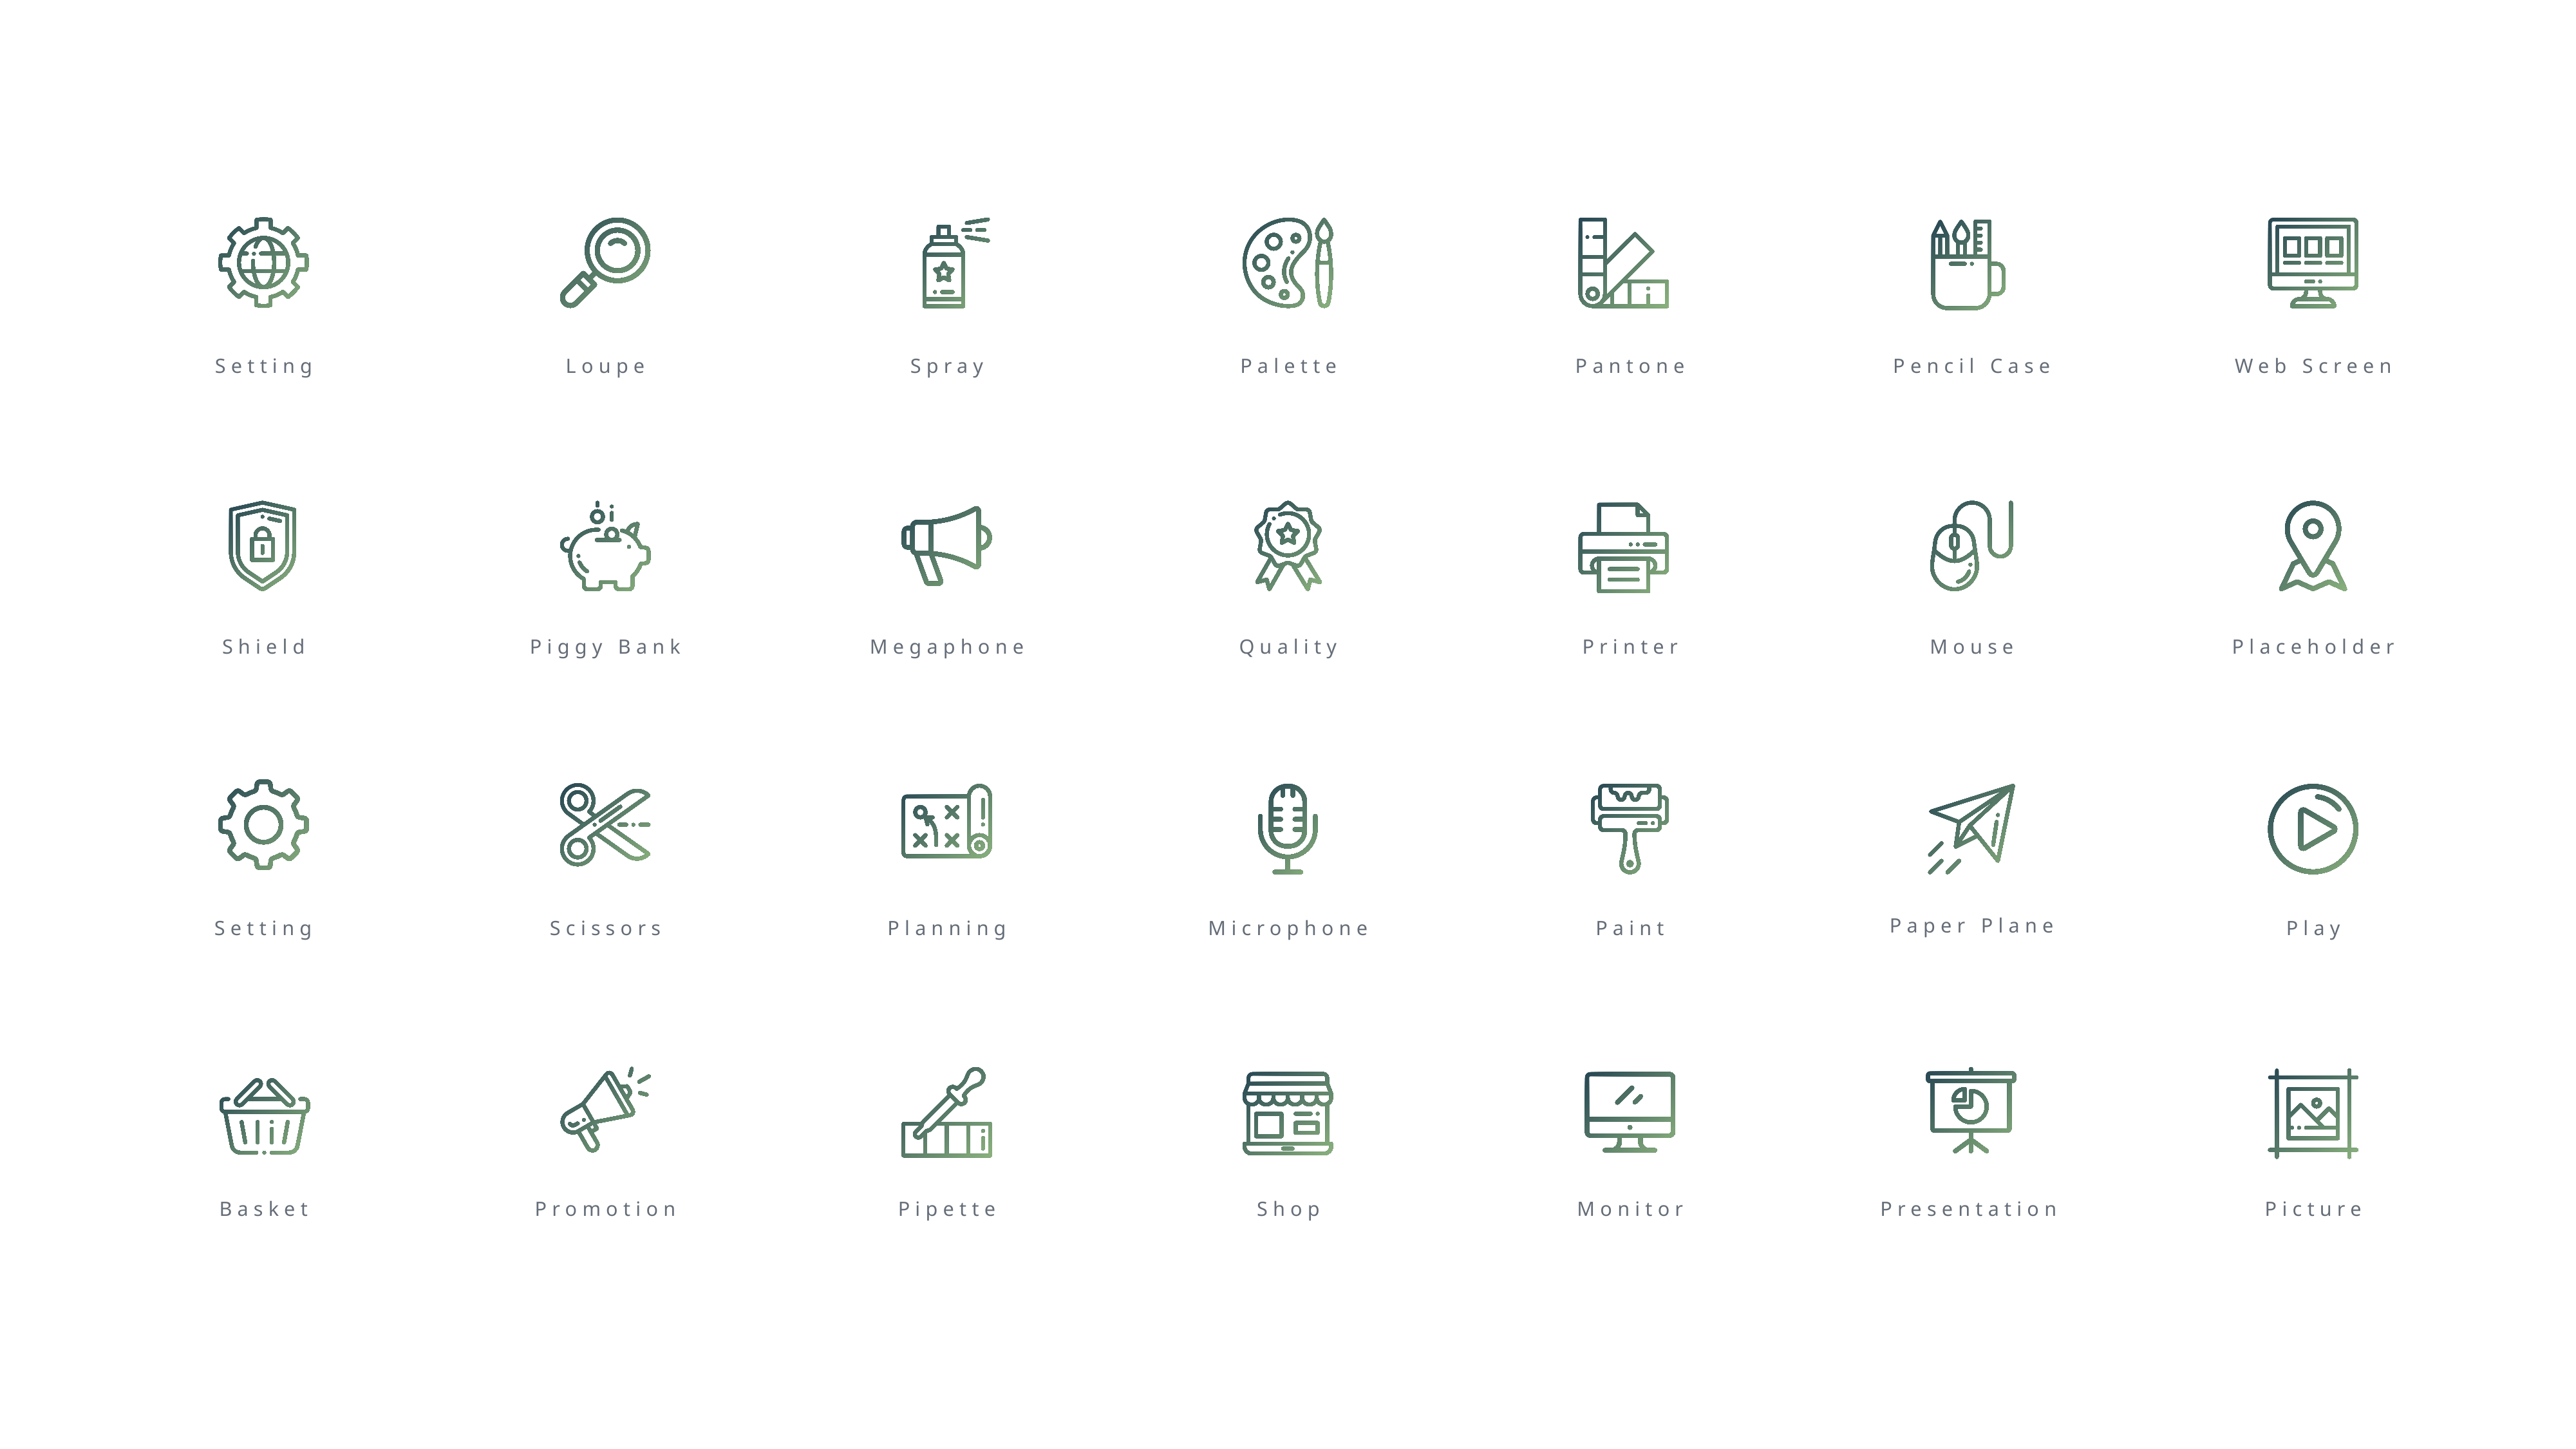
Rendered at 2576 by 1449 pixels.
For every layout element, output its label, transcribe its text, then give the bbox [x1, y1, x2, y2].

text_box [2268, 1068, 2358, 1159]
text_box Pencil Case [1870, 348, 2073, 382]
text_box Play [2212, 911, 2415, 944]
text_box [901, 1067, 992, 1158]
text_box [1584, 1072, 1675, 1153]
text_box Setting [162, 348, 365, 382]
text_box Paint [1528, 911, 1732, 944]
text_box Presentation [1850, 1191, 2087, 1225]
text_box Mouse [1861, 629, 2083, 663]
text_box [234, 1078, 296, 1108]
text_box Spray [845, 348, 1048, 382]
text_box [638, 822, 651, 827]
text_box [1258, 814, 1318, 875]
text_box [1578, 502, 1669, 593]
text_box [1928, 858, 1944, 875]
text_box [901, 506, 992, 586]
text_box [2279, 500, 2347, 591]
text_box [1946, 858, 1961, 875]
text_box [560, 522, 651, 591]
text_box [610, 511, 614, 522]
text_box [2268, 784, 2358, 875]
text_box [975, 228, 986, 232]
text_box Shield [162, 629, 365, 663]
text_box [596, 500, 599, 507]
text_box Placeholder [2212, 629, 2415, 663]
text_box [610, 504, 614, 509]
text_box [964, 218, 990, 225]
text_box [1268, 784, 1307, 849]
text_box Megaphone [821, 629, 1073, 663]
text_box [1578, 218, 1669, 308]
text_box Pipette [845, 1191, 1048, 1225]
text_box [1926, 1066, 2017, 1153]
text_box Scissors [503, 911, 707, 944]
text_box Setting [152, 911, 374, 944]
text_box [923, 225, 965, 308]
text_box [220, 1097, 310, 1155]
text_box [1243, 218, 1312, 308]
text_box [628, 1066, 634, 1077]
text_box [1243, 1072, 1333, 1155]
text_box [560, 783, 650, 867]
text_box [964, 235, 990, 243]
text_box [901, 784, 992, 858]
text_box Pantone [1528, 348, 1732, 382]
text_box [1931, 220, 2006, 310]
text_box Printer [1528, 629, 1732, 663]
text_box Paper Plane [1853, 909, 2090, 942]
text_box [590, 509, 605, 524]
text_box Piggy Bank [503, 629, 707, 663]
text_box [1928, 841, 1944, 857]
text_box [1591, 784, 1669, 875]
text_box [560, 218, 651, 308]
text_box [961, 228, 972, 232]
text_box [560, 1070, 635, 1153]
text_box [218, 779, 309, 870]
text_box [1254, 500, 1322, 591]
text_box Loupe [503, 348, 707, 382]
text_box Quality [1149, 629, 1427, 663]
text_box [229, 500, 296, 591]
text_box [1930, 500, 2013, 591]
text_box Shop [1187, 1191, 1390, 1225]
text_box [218, 217, 309, 308]
text_box Palette [1187, 348, 1390, 382]
text_box [638, 1091, 649, 1097]
text_box Planning [845, 911, 1048, 944]
text_box [2268, 218, 2358, 308]
text_box Promotion [503, 1191, 707, 1225]
text_box Monitor [1514, 1191, 1747, 1225]
text_box Picture [2212, 1191, 2415, 1225]
text_box [1929, 784, 2015, 863]
text_box Basket [162, 1191, 365, 1225]
text_box Microphone [1174, 911, 1402, 944]
text_box [637, 1074, 651, 1084]
text_box [1315, 218, 1333, 308]
text_box Web Screen [2212, 348, 2415, 382]
